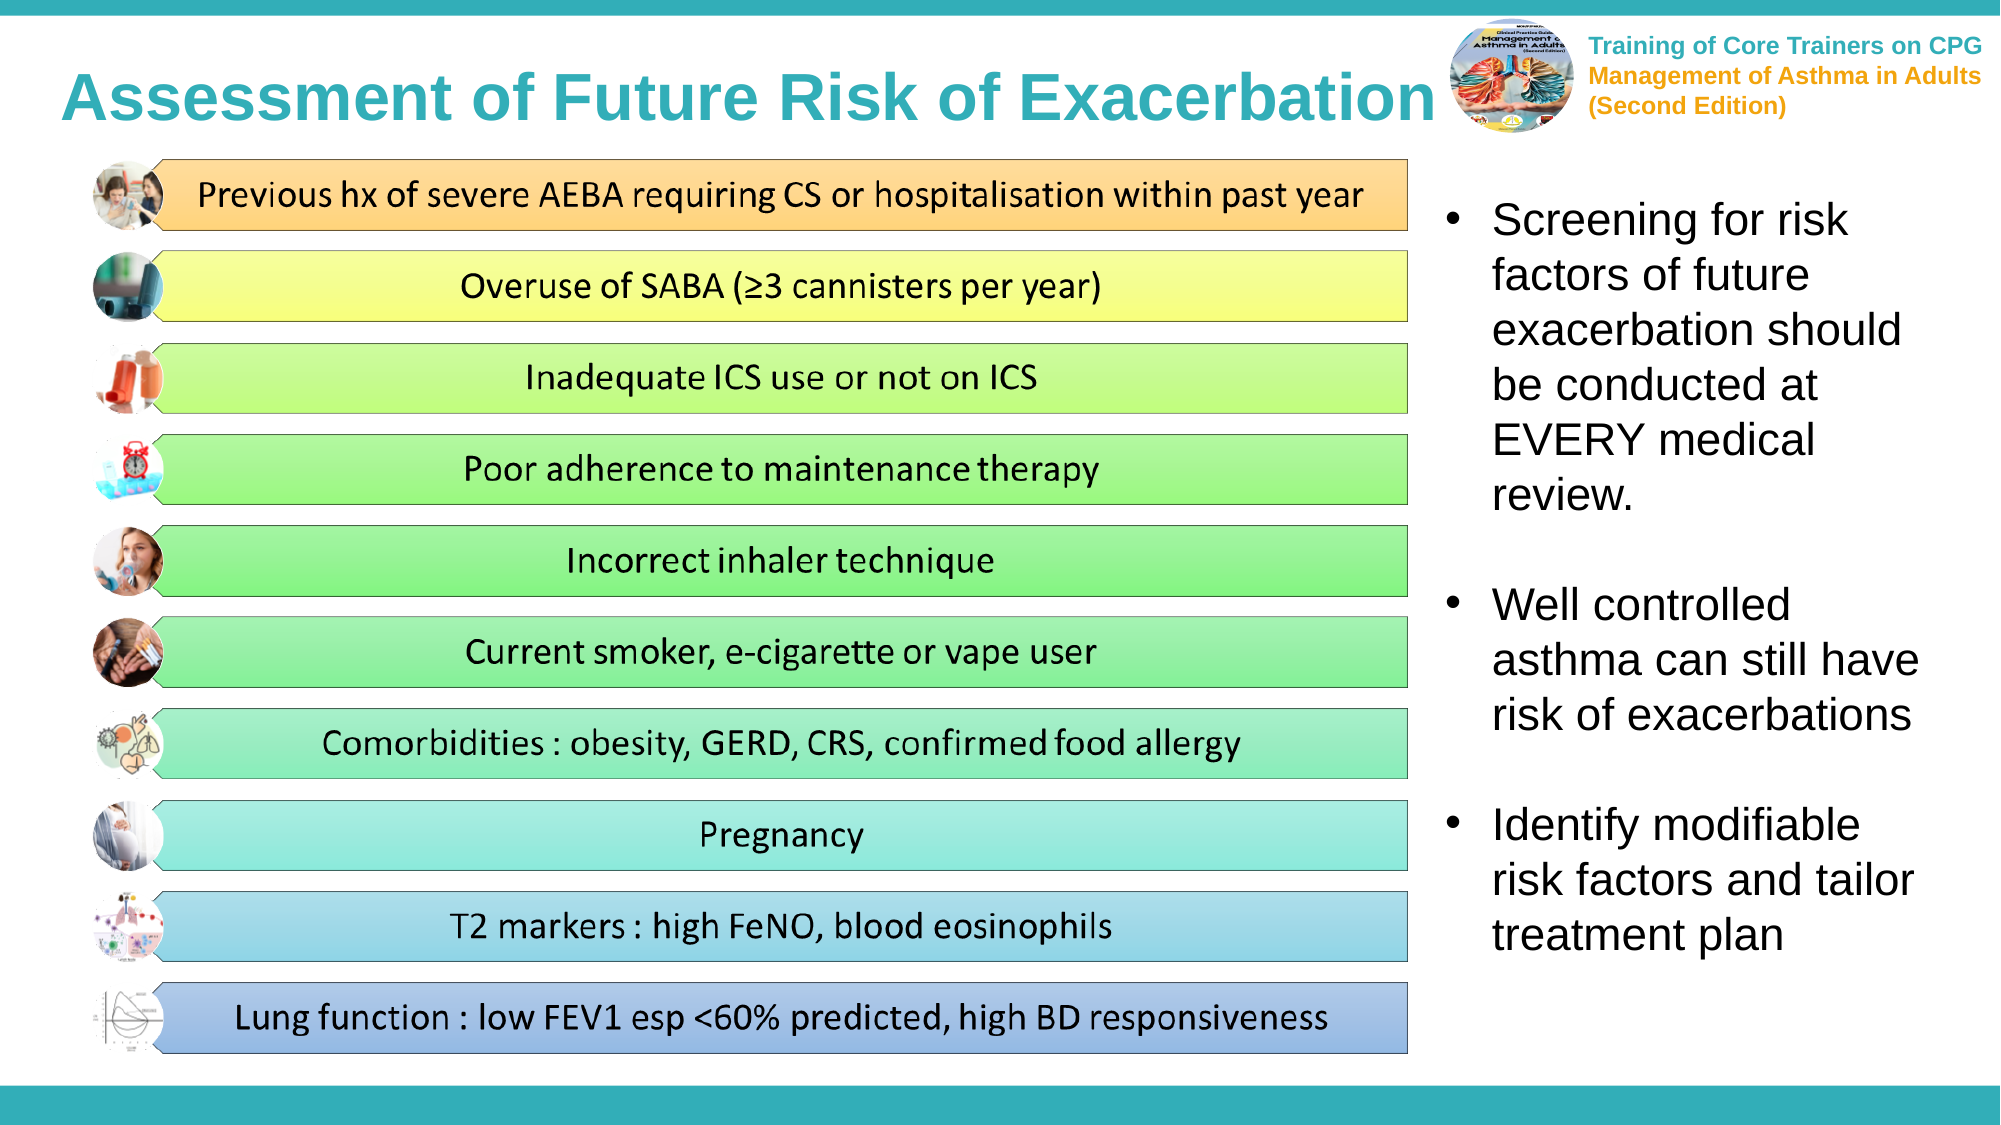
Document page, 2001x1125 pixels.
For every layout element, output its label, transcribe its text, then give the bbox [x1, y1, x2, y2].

text_box Screening for risk factors of future exacerbation should be conducted at EVERY medical review. Well controlled asthma can still have risk of exacerbations Identify modifiable risk factors and tailor treatment plan [1435, 182, 1954, 967]
picture [72, 155, 1431, 1063]
picture [1474, 18, 1549, 30]
list Assessment of Future Risk of Exacerbation [45, 30, 1955, 157]
